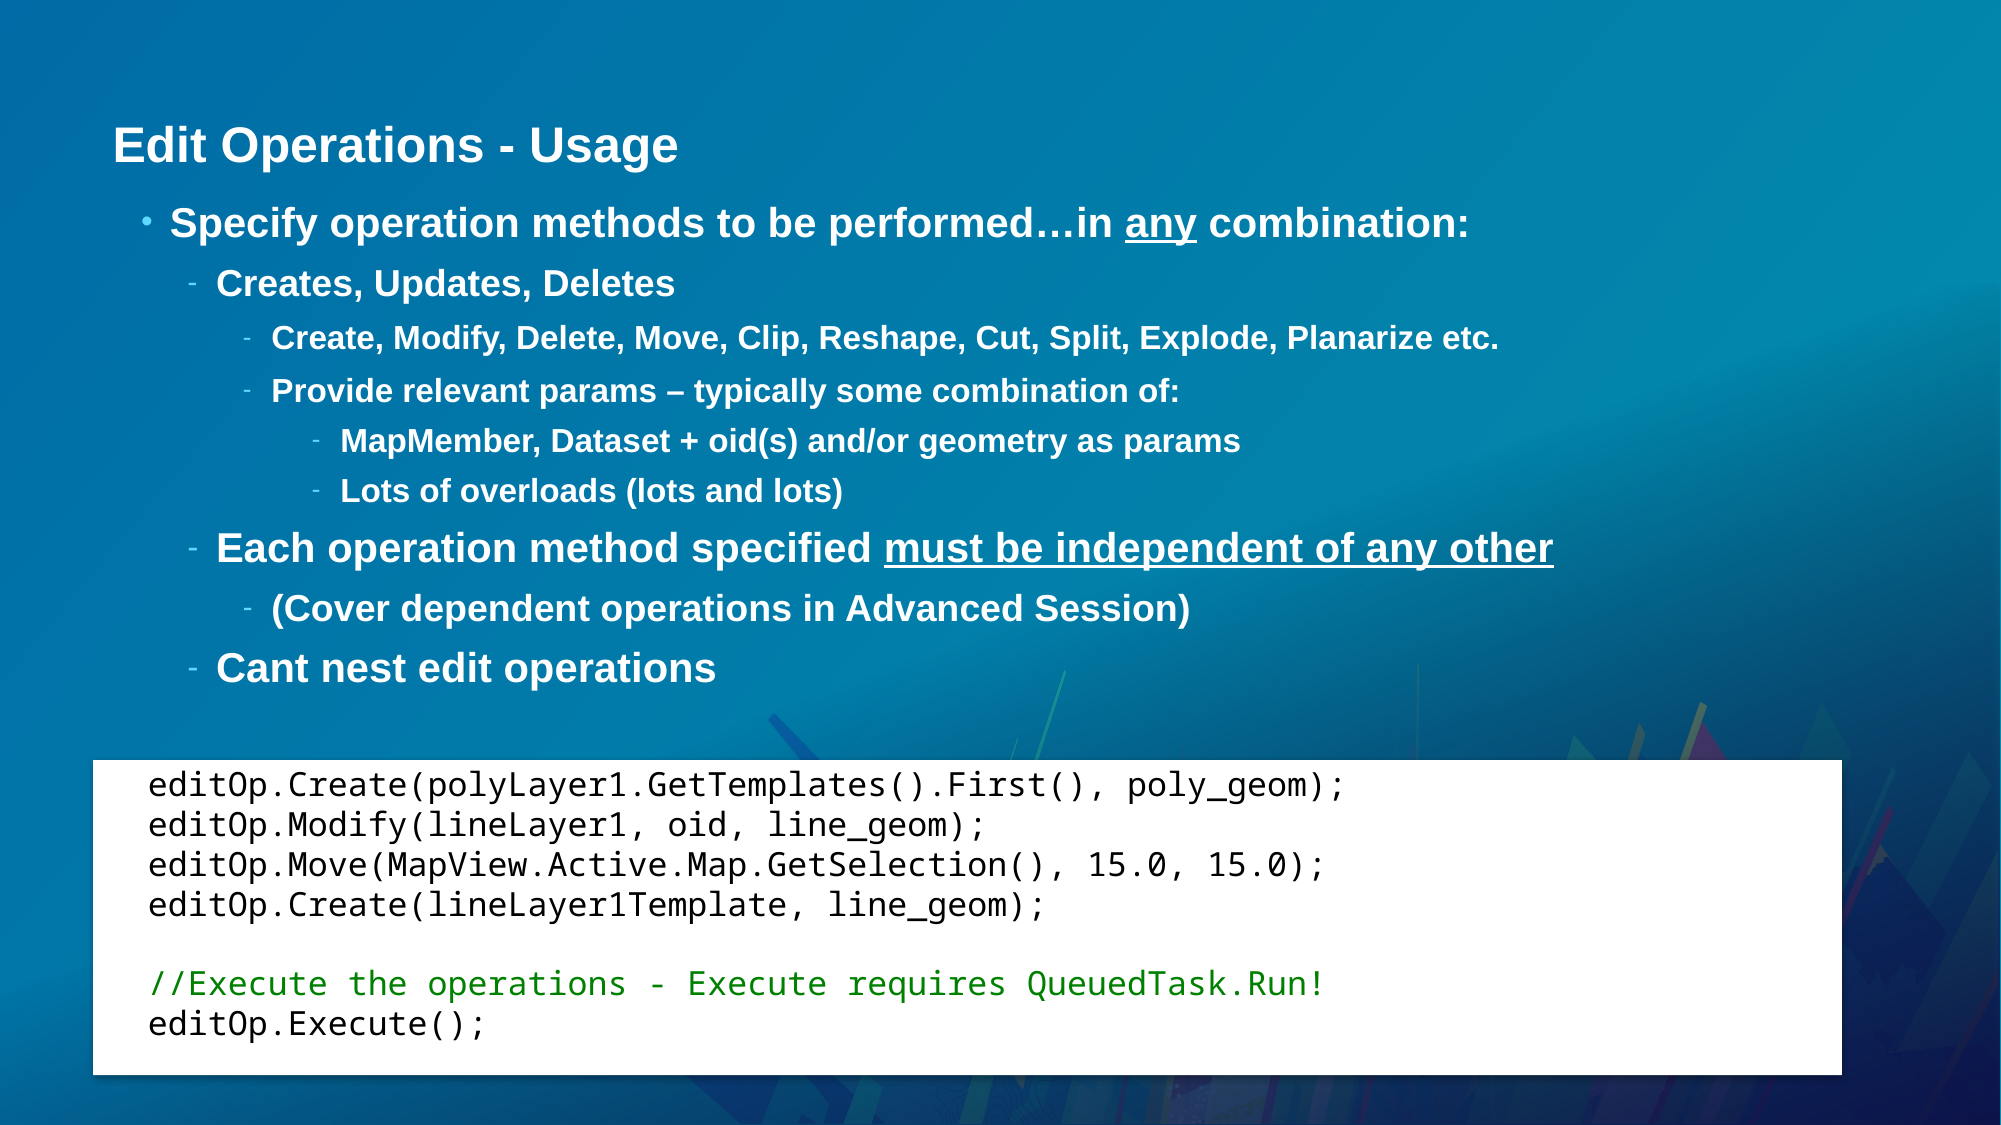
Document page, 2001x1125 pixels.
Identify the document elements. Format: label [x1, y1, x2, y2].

text_box [0, 0, 2000, 1125]
